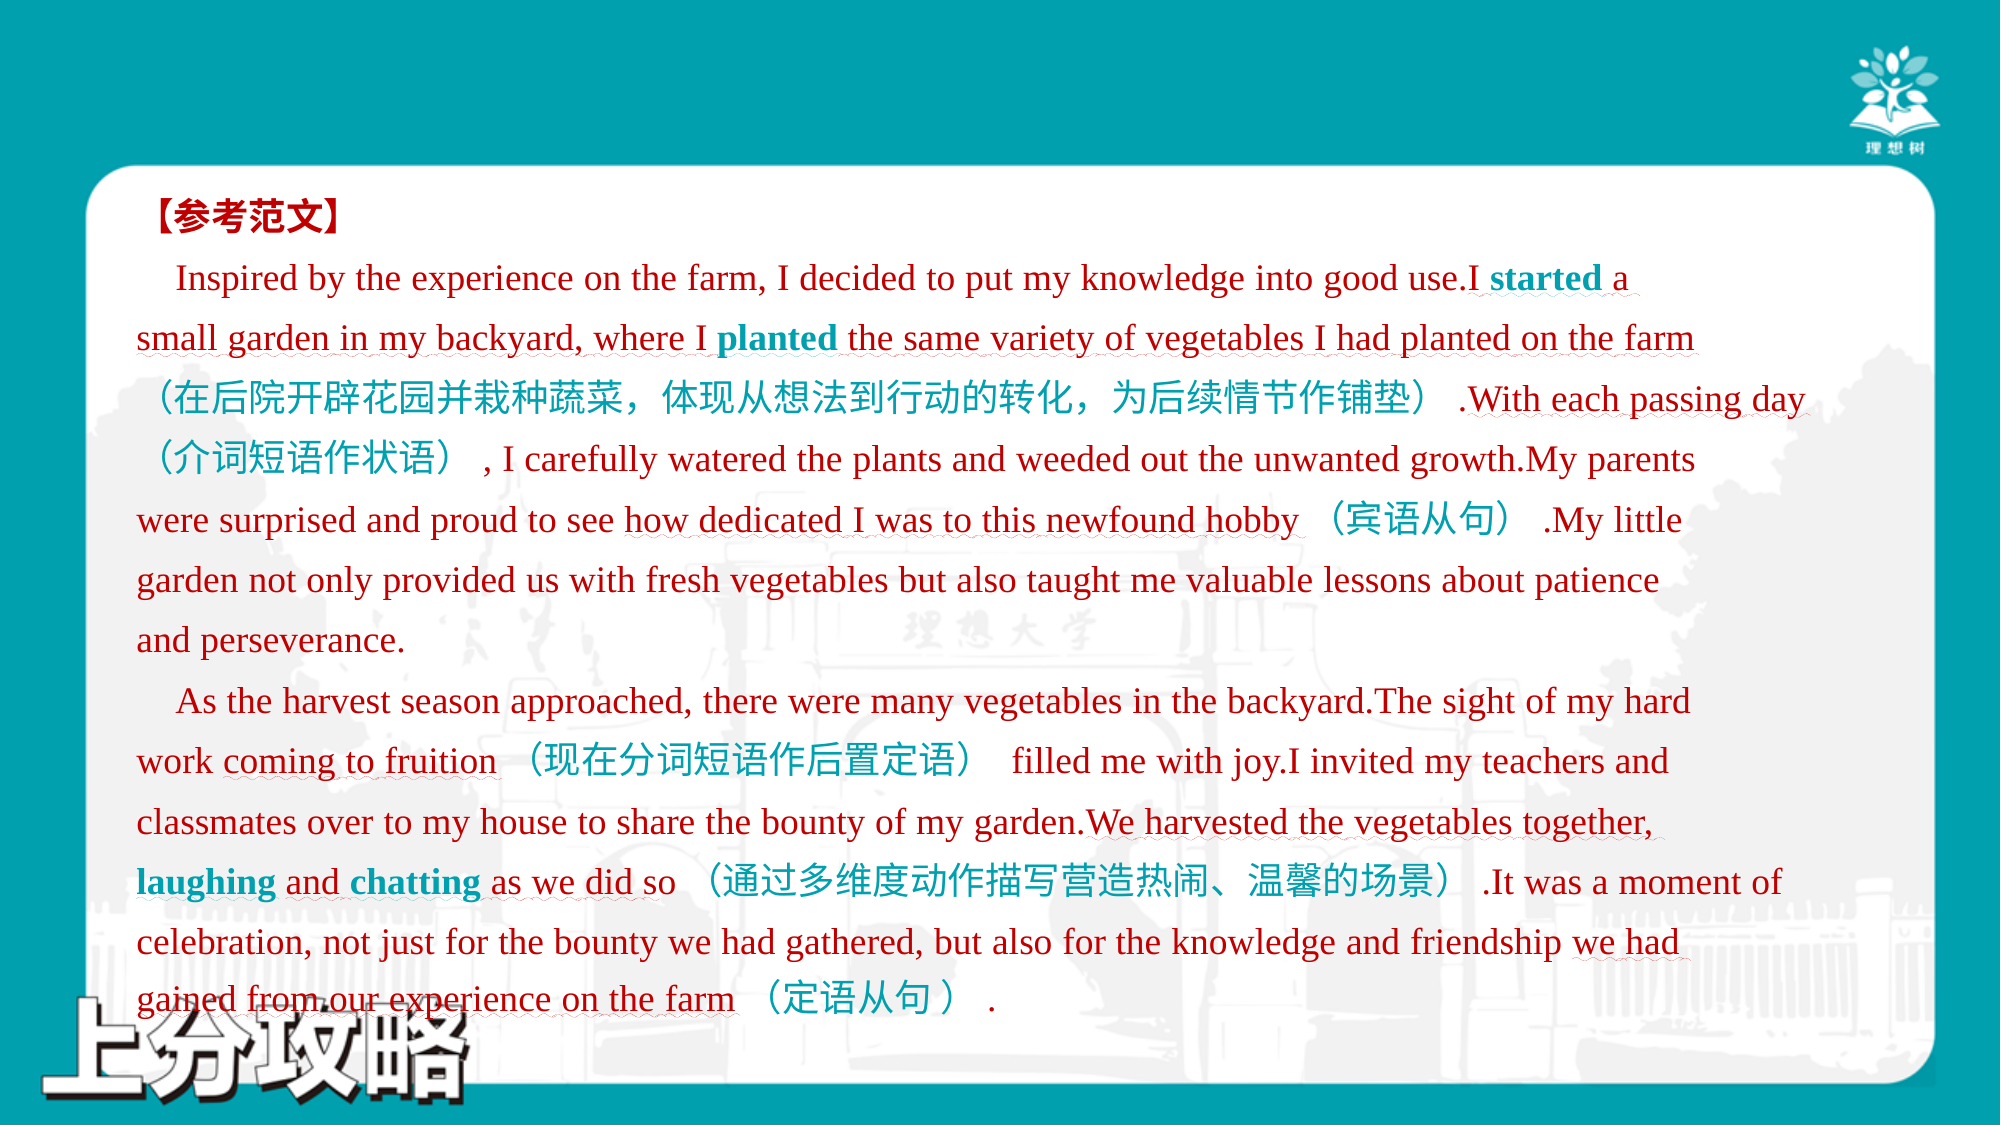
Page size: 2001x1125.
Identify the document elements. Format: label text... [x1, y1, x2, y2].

text_box 【参考范文】 Inspired by the experience on the farm, I decided to put my knowledge into good use.I started a small garden in my backyard, where I planted the same variety of vegetables I had planted on the farm （在后院开辟花园并栽种蔬菜，体现从想法到行动的转化，为后续情节作铺垫）.With each passing day （介词短语作状语）, I carefully watered the plants and weeded out the unwanted growth.My parents were surprised and proud to see how dedicated I was to this newfound hobby（宾语从句）.My little garden not only provided us with fresh vegetables but also taught me valuable lessons about patience and perseverance. As the harvest season approached, there were many vegetables in the backyard.The sight of my hard work coming to fruition（现在分词短语作后置定语） filled me with joy.I invited my teachers and classmates over to my house to share the bounty of my garden.We harvested the vegetables together, laughing and chatting as we did so（通过多维度动作描写营造热闹、温馨的场景）.It was a moment of celebration, not just for the bounty we had gathered, but also for the knowledge and friendship we had gained from our experience on the farm（定语从句 ）. [136, 177, 1865, 1014]
picture [0, 0, 2000, 1125]
